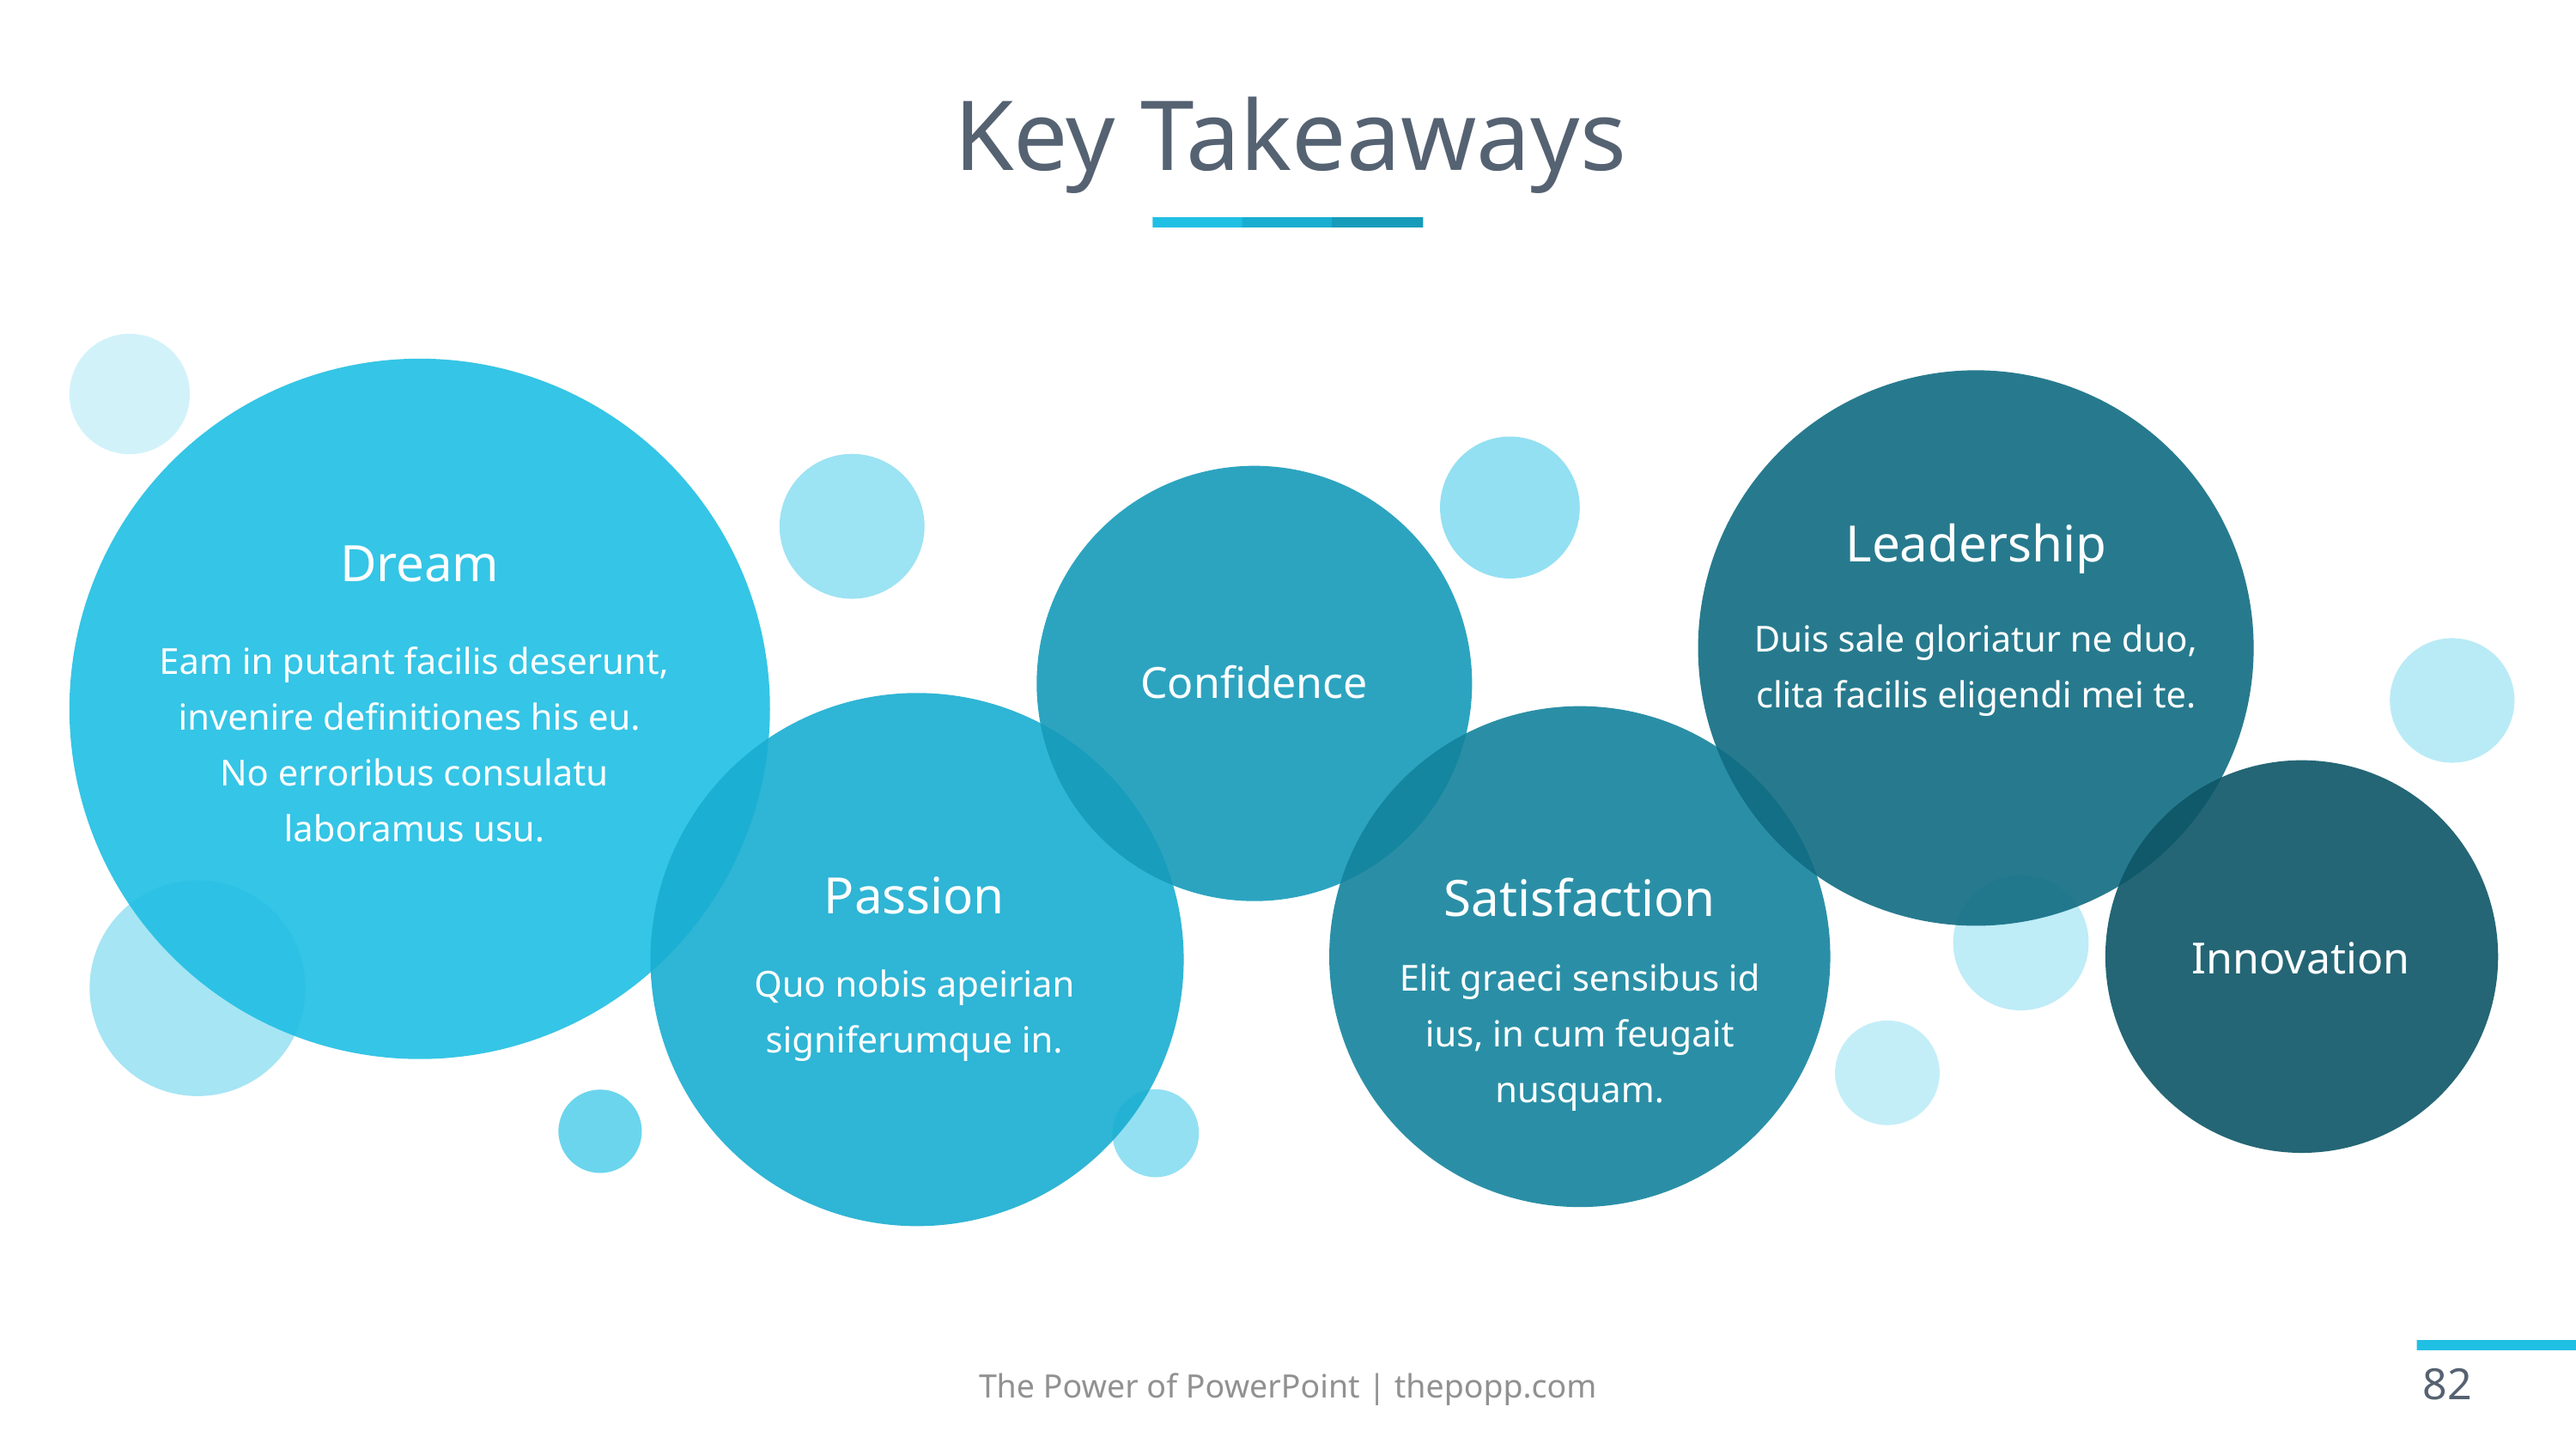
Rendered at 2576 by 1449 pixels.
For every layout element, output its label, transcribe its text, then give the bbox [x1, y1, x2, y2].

list Elit graeci sensibus id ius, in cum feugait nusquam. [1353, 936, 1807, 1122]
slide_number 82 [2409, 1351, 2576, 1421]
list Dream [94, 524, 744, 598]
list Satisfaction [1357, 761, 1803, 933]
list Quo nobis apeirian signiferumque in. [653, 942, 1176, 1128]
title Key Takeaways [69, 49, 2512, 230]
footer The Power of PowerPoint | thepopp.com [853, 1349, 1723, 1427]
list Duis sale gloriatur ne duo, clita facilis eligendi mei te. [1715, 597, 2237, 783]
list Leadership [1705, 504, 2246, 579]
list Confidence [1043, 599, 1466, 763]
list Innovation [2123, 865, 2480, 1048]
list Passion [691, 758, 1138, 931]
list Eam in putant facilis deserunt, invenire definitiones his eu. No erroribus consulatu laboramus usu. [137, 619, 692, 893]
